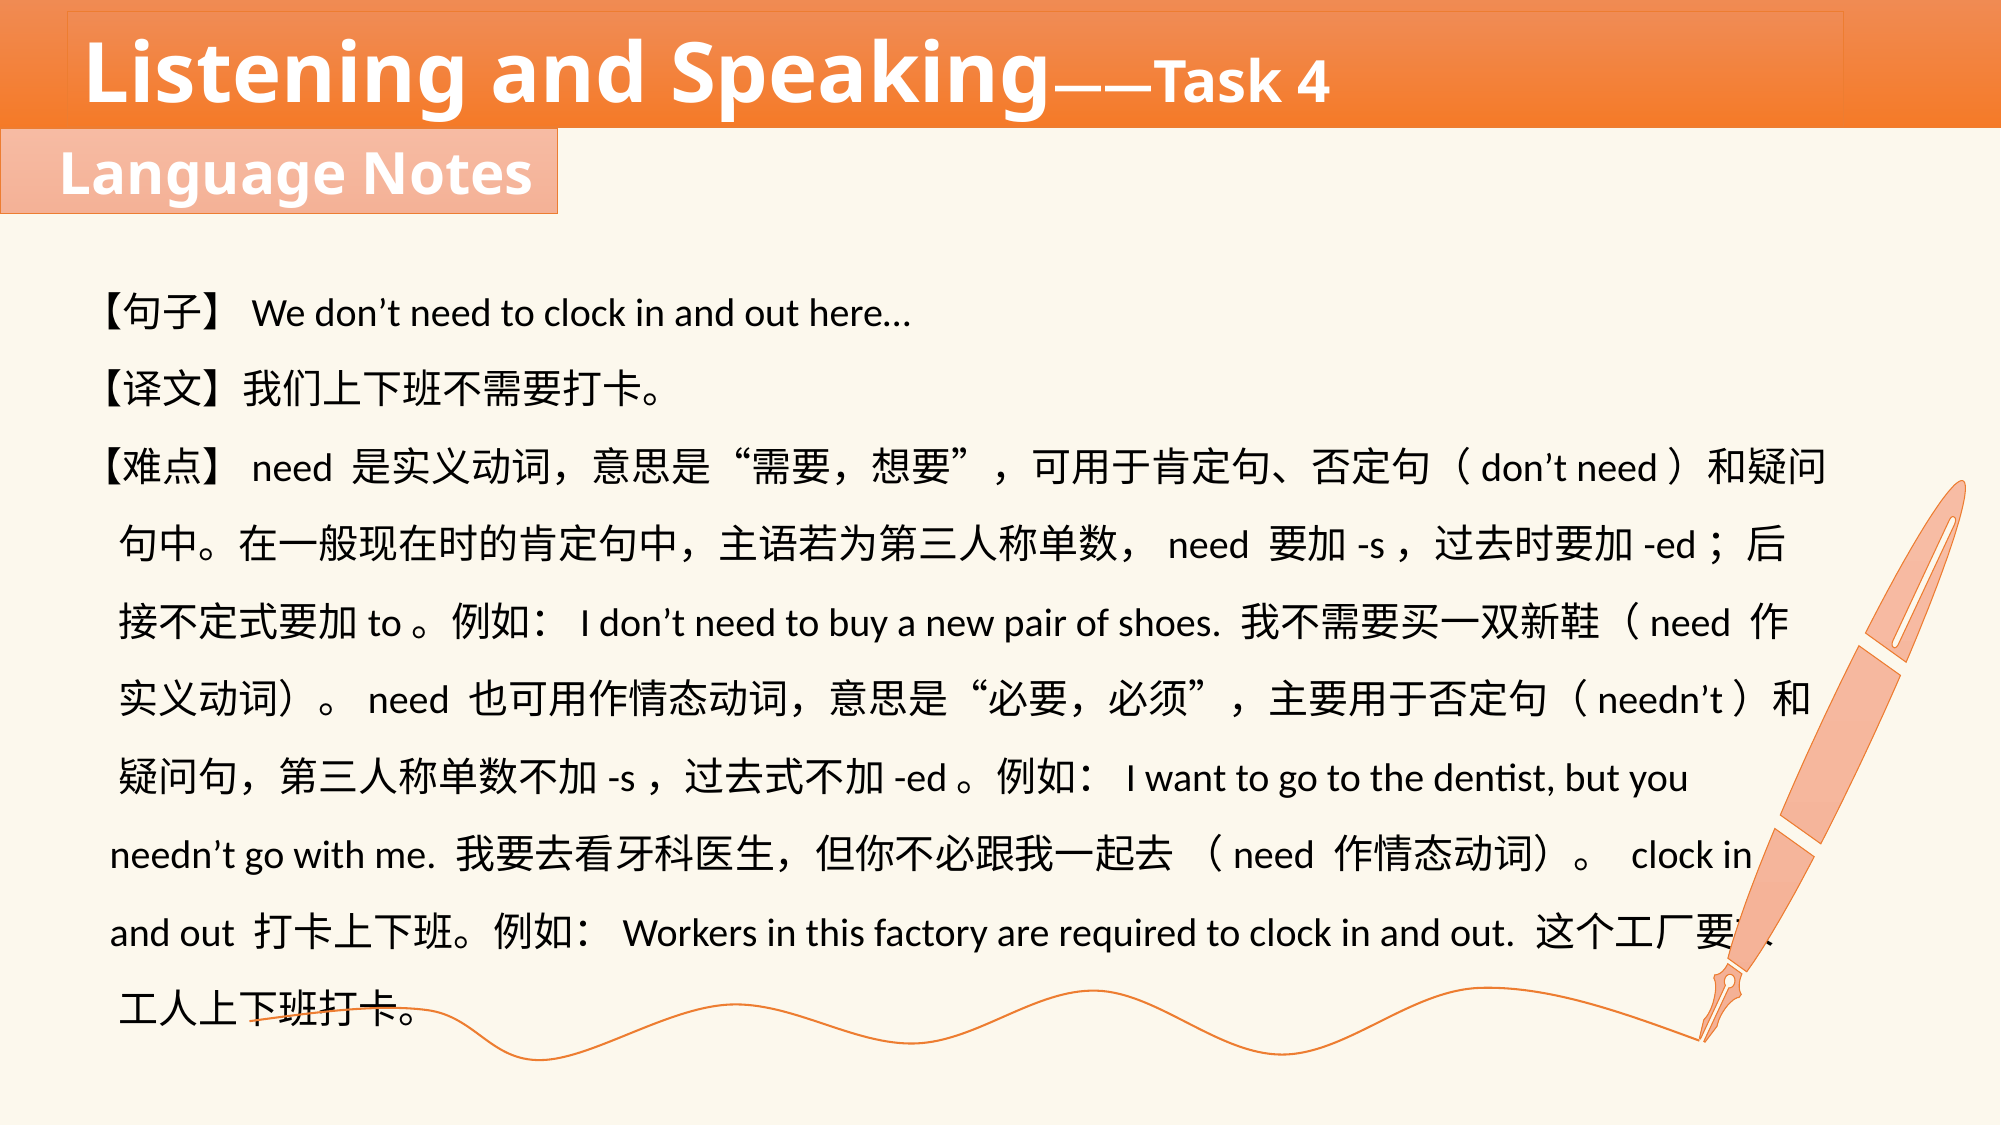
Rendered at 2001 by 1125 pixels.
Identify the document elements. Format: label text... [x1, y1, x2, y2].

text_box [1698, 962, 1743, 1043]
text_box [1864, 480, 1966, 664]
text_box [1727, 827, 1815, 973]
text_box Language Notes [0, 128, 558, 214]
text_box [249, 986, 1700, 1062]
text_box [0, 0, 2000, 128]
list 【句子】We don’t need to clock in and out here… 【译文】我们上下班不需要打卡。 【难点】need 是实义动词，意思是“需要，想要”，可用于肯定句、否定句（don’t need）和疑问 句中。在一般现在时的肯定句中，主语若为第三人称单数，need 要加-s，过去时要加-ed；后 接不定式要加to。例如：I don’t need to buy a new pair of shoes. 我不需要买一双新鞋（need 作 实义动词）。need 也可用作情态动词，意思是“必要，必须”，主要用于否定句（needn’t）和 疑问句，第三人称单数不加-s，过去式不加-ed。例如：I want to go to the dentist, but you needn’t go with me. 我要去看牙科医生，但你不必跟我一起去 （need 作情态动词）。 clock in and out 打卡上下班。例如：Workers in this factory are required to clock in and out. 这个工厂要求 工人上下班打卡。 [67, 269, 1844, 1061]
text_box [1779, 644, 1902, 845]
